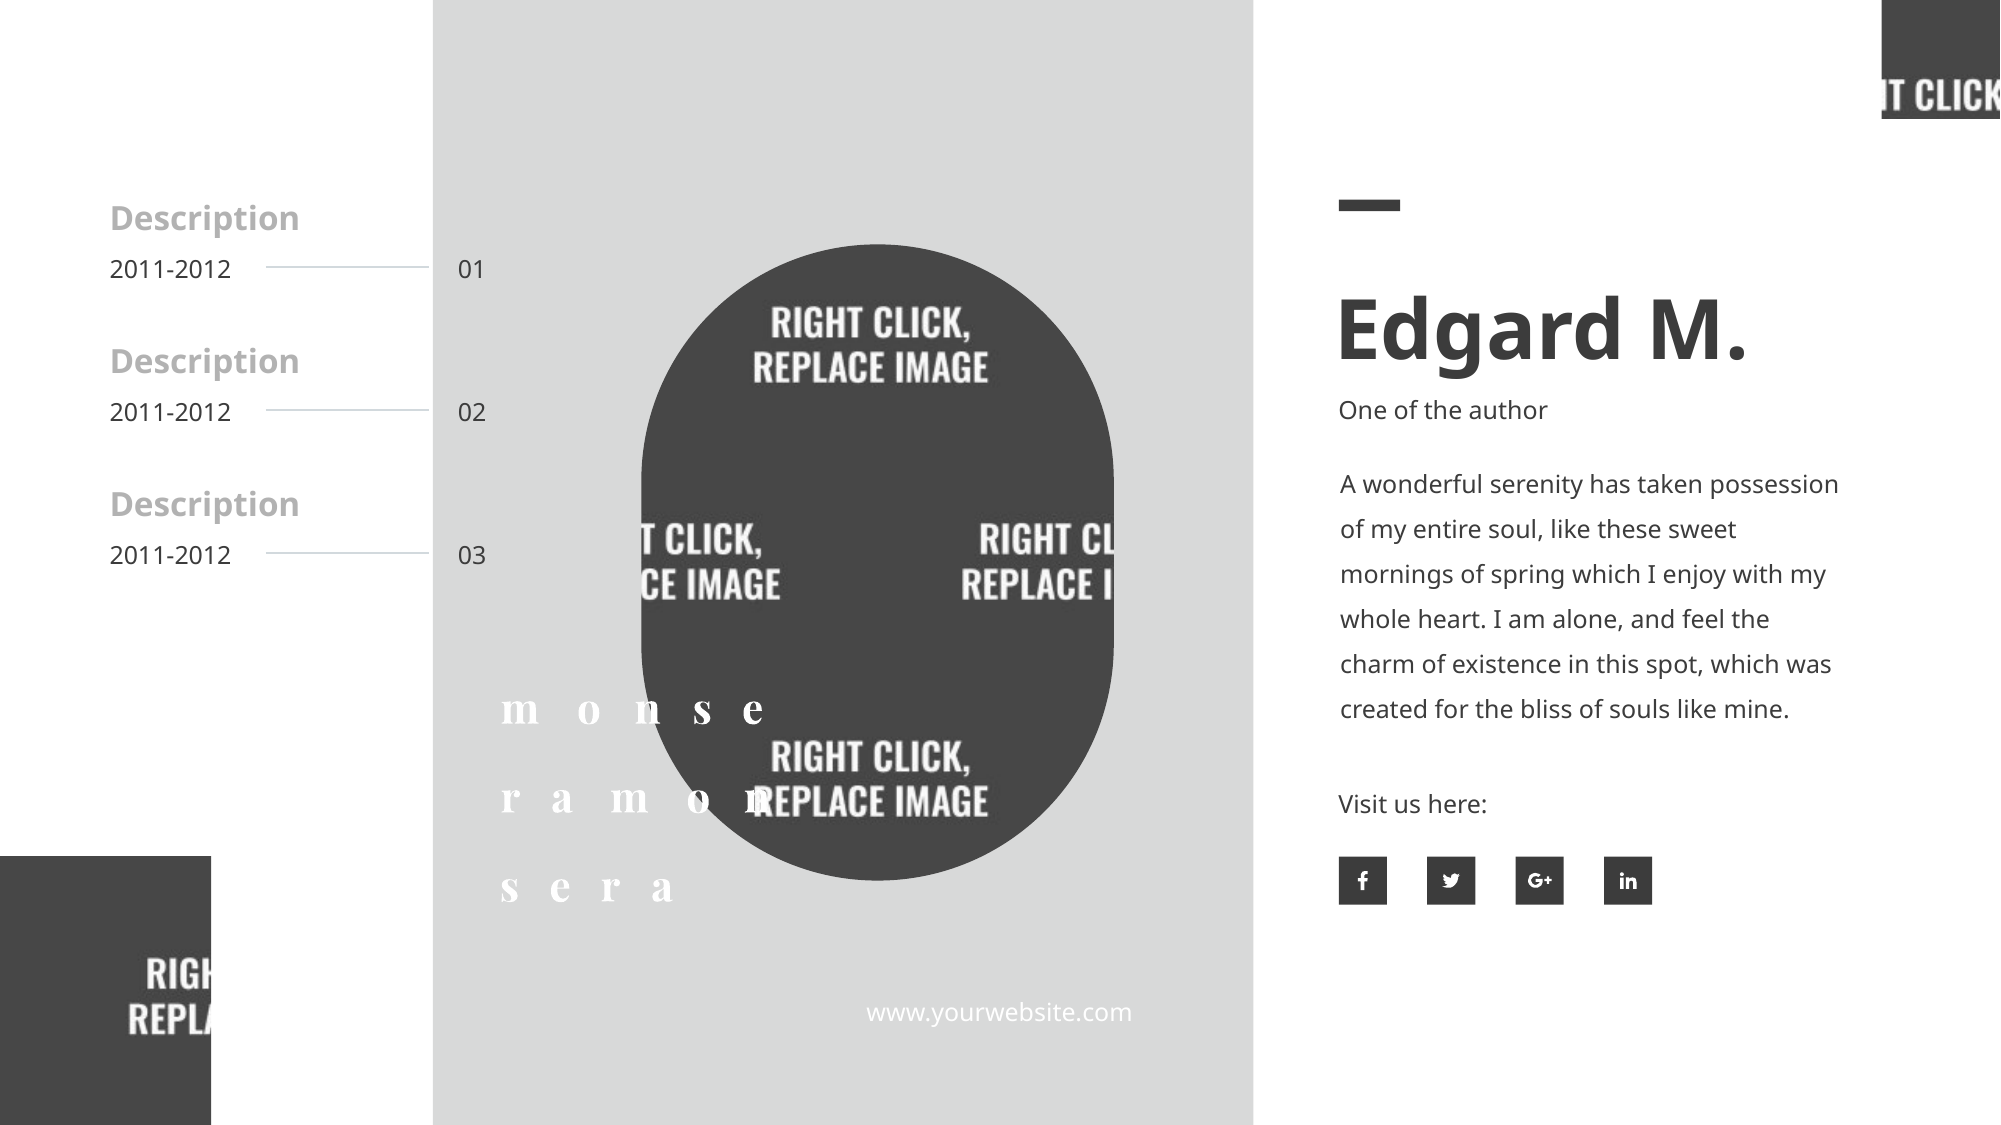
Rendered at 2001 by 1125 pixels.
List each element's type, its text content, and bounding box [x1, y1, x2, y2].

text_box 2011-2012 [94, 389, 289, 434]
text_box 01 [443, 246, 535, 291]
picture [0, 856, 212, 1125]
list Edgard M. [1319, 267, 1964, 386]
text_box Description [94, 333, 408, 388]
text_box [501, 701, 770, 903]
text_box 2011-2012 [94, 531, 289, 577]
text_box www.yourwebsite.com [814, 989, 1186, 1035]
text_box A wonderful serenity has taken possession of my entire soul, like these sweet mornings of spring which I enjoy with my whole heart. I am alone, and feel the charm of existence in this spot, which was created for the bliss of souls like mine. [1325, 446, 1857, 731]
text_box 02 [443, 389, 535, 434]
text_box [1619, 872, 1637, 889]
text_box [1603, 856, 1653, 906]
text_box 2011-2012 [94, 246, 289, 291]
text_box Description [94, 475, 408, 531]
picture [641, 244, 1114, 881]
text_box One of the author [1323, 386, 1568, 432]
text_box [1442, 873, 1461, 888]
text_box Visit us here: [1323, 781, 1568, 826]
text_box [1357, 871, 1368, 891]
text_box [432, 0, 1254, 1125]
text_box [1527, 872, 1552, 889]
text_box 03 [443, 531, 535, 577]
picture [1881, 0, 2000, 119]
text_box [1515, 856, 1565, 906]
text_box [1338, 199, 1401, 212]
text_box [1426, 856, 1476, 906]
text_box Description [94, 190, 408, 245]
text_box [1338, 856, 1388, 906]
